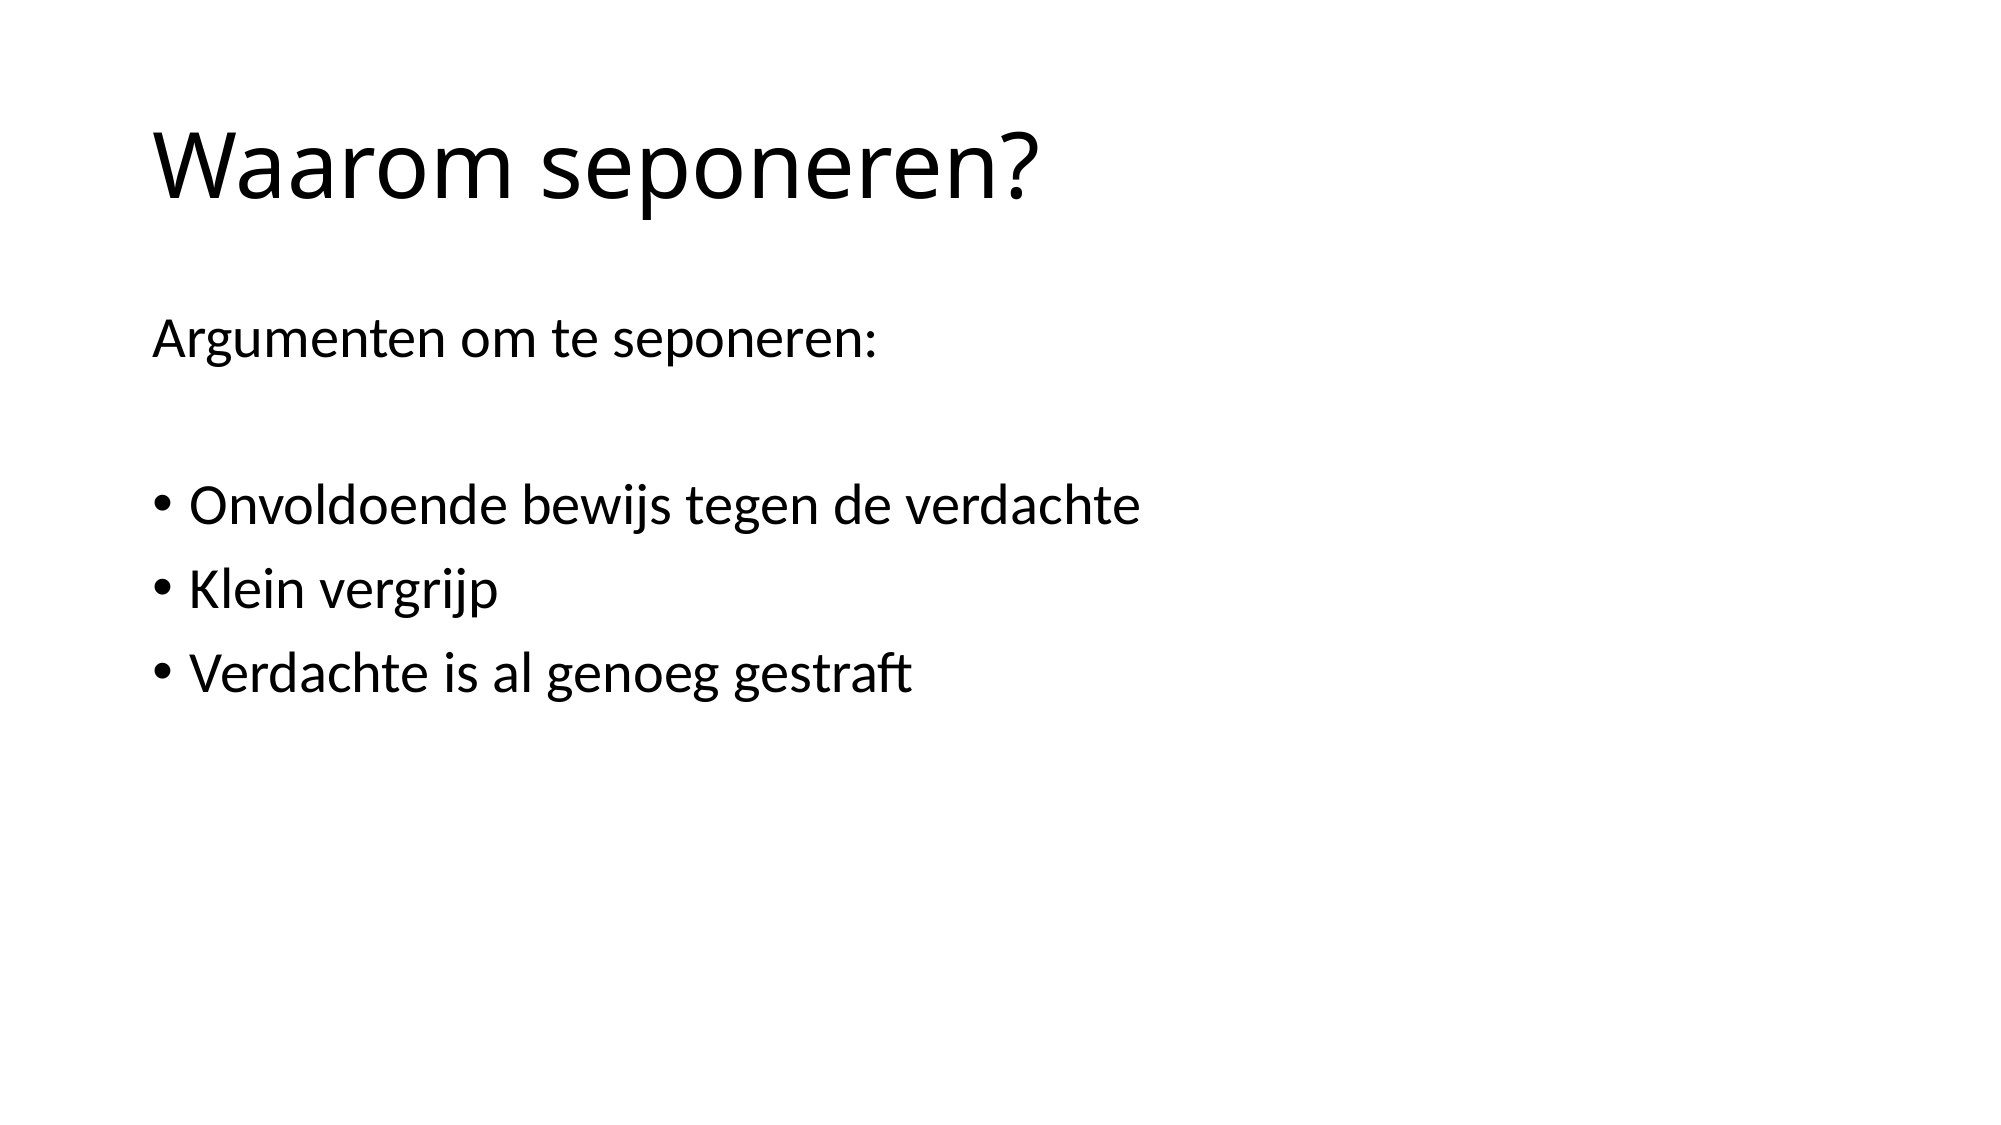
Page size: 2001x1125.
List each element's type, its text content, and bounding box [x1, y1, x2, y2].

title Waarom seponeren? [137, 59, 1863, 278]
list Argumenten om te seponeren: Onvoldoende bewijs tegen de verdachte Klein vergrijp Verdachte is al genoeg gestraft [137, 299, 1863, 1014]
